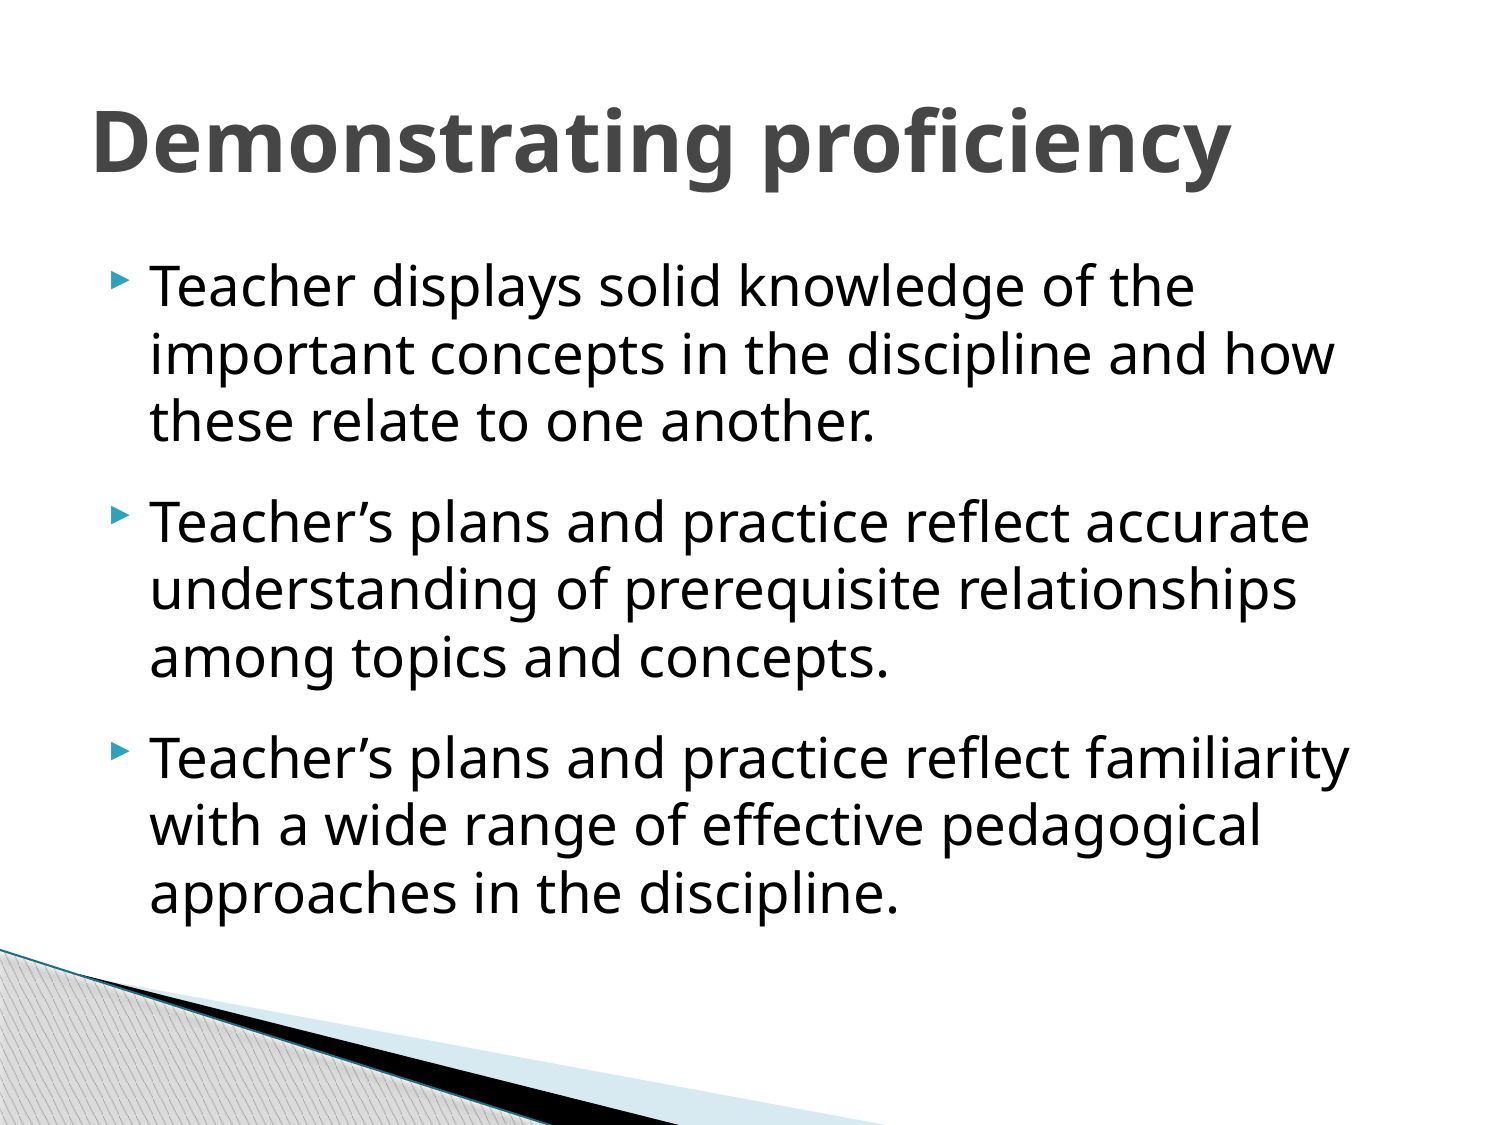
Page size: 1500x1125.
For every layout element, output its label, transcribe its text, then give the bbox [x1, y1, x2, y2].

list Teacher displays solid knowledge of the important concepts in the discipline and how these relate to one another. Teacher’s plans and practice reflect accurate understanding of prerequisite relationships among topics and concepts. Teacher’s plans and practice reflect familiarity with a wide range of effective pedagogical approaches in the discipline. [75, 242, 1425, 986]
title Demonstrating proficiency [75, 45, 1425, 233]
